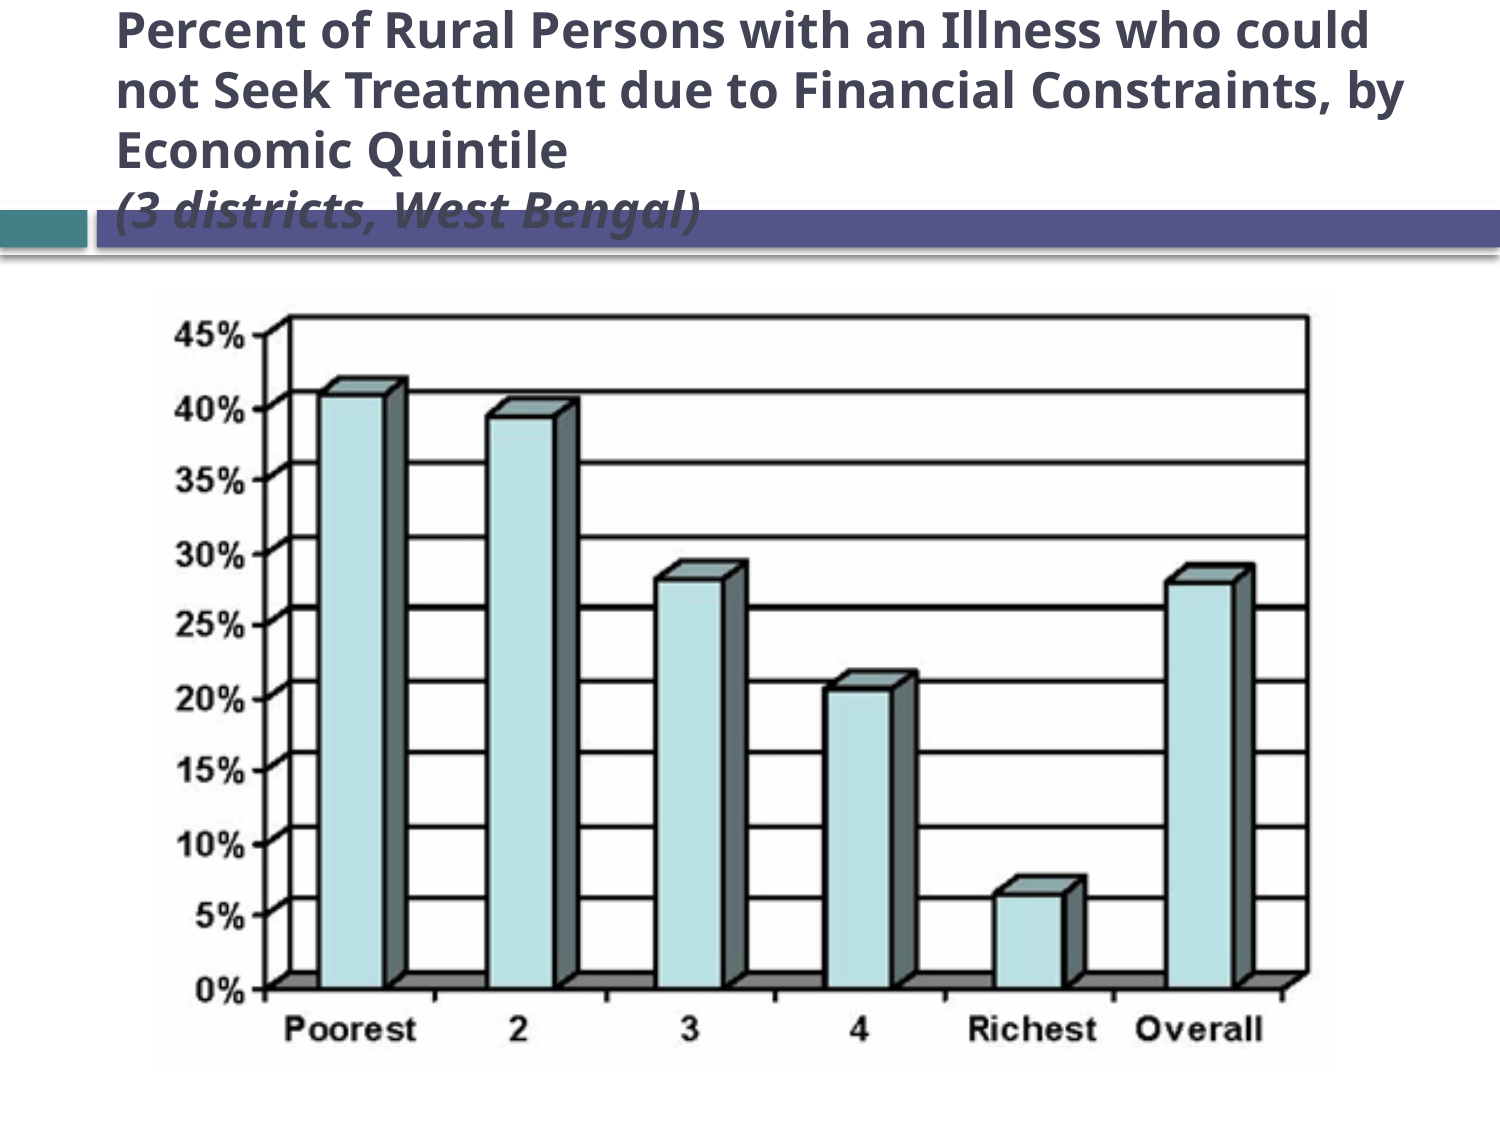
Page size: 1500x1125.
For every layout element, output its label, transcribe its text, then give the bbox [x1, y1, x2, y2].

title Percent of Rural Persons with an Illness who could not Seek Treatment due to Financial Constraints, by Economic Quintile (3 districts, West Bengal) [100, 37, 1438, 200]
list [151, 287, 1337, 1067]
